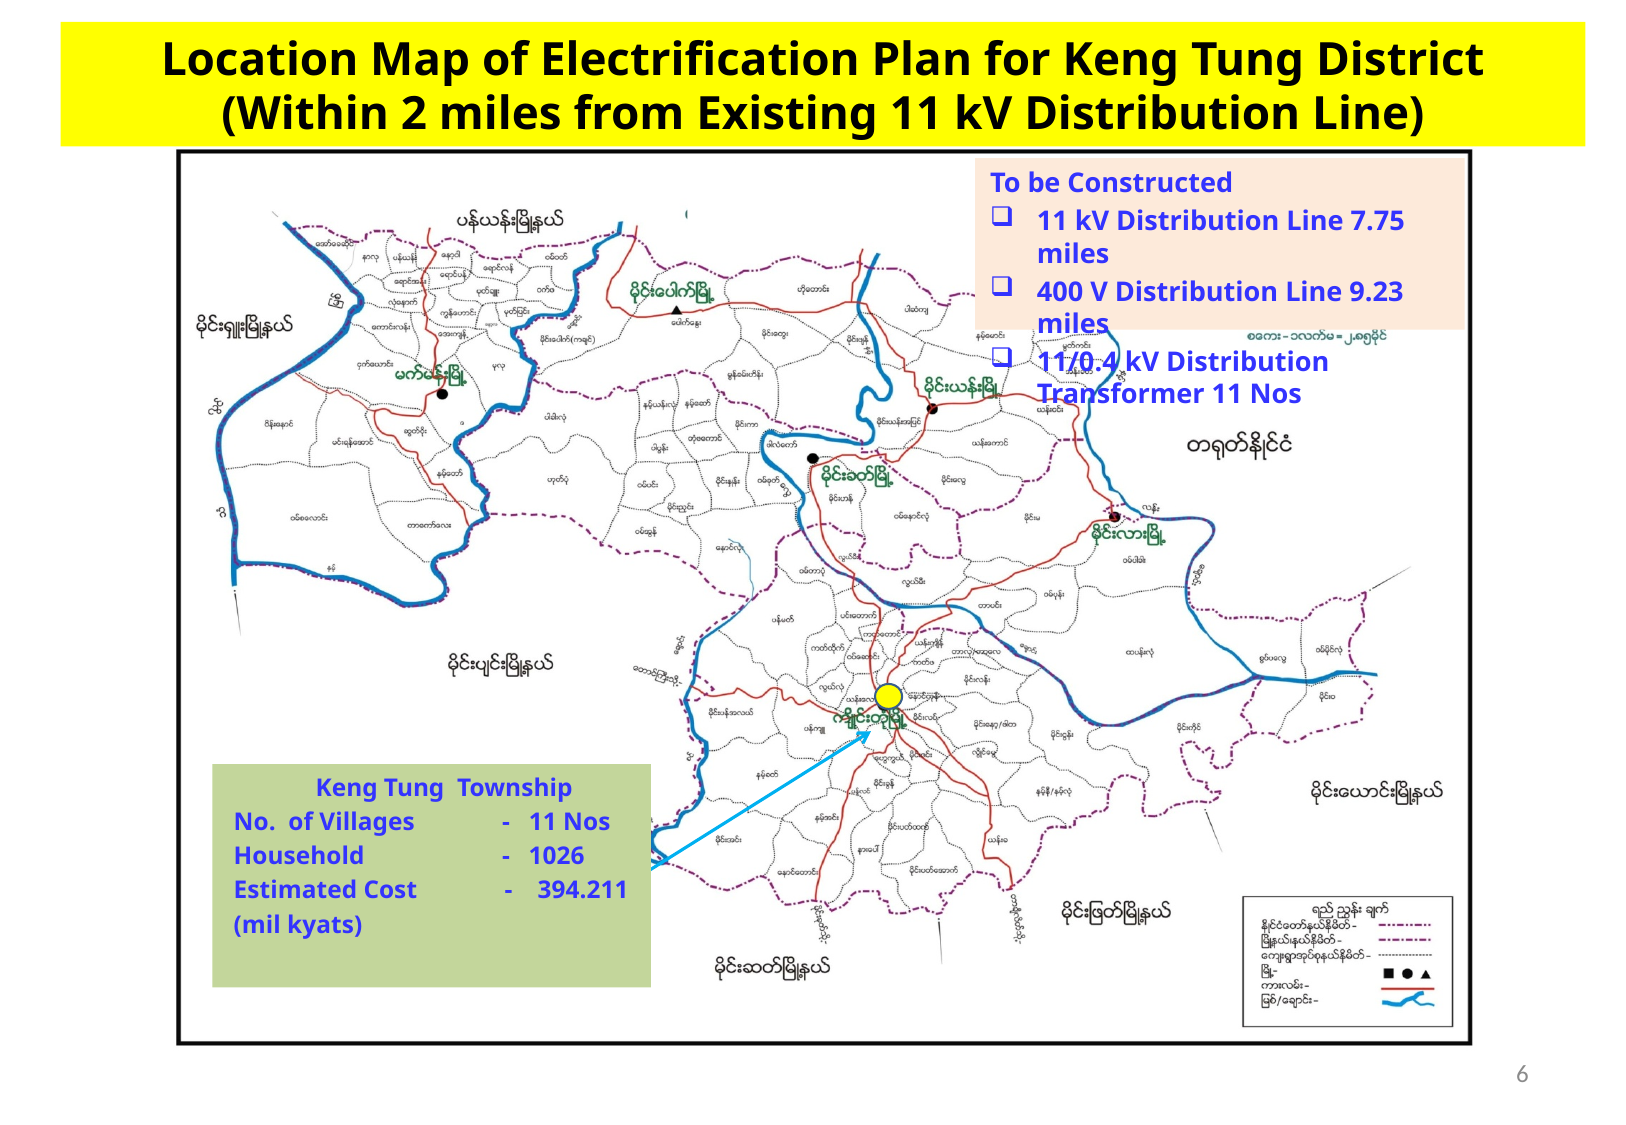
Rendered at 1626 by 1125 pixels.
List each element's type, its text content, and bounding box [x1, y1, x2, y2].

text_box Location Map of Electrification Plan for Keng Tung District (Within 2 miles from Existing 11 kV Distribution Line) [60, 21, 1586, 147]
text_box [591, 731, 872, 907]
slide_number 6 [1164, 1042, 1544, 1103]
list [149, 112, 1488, 1067]
